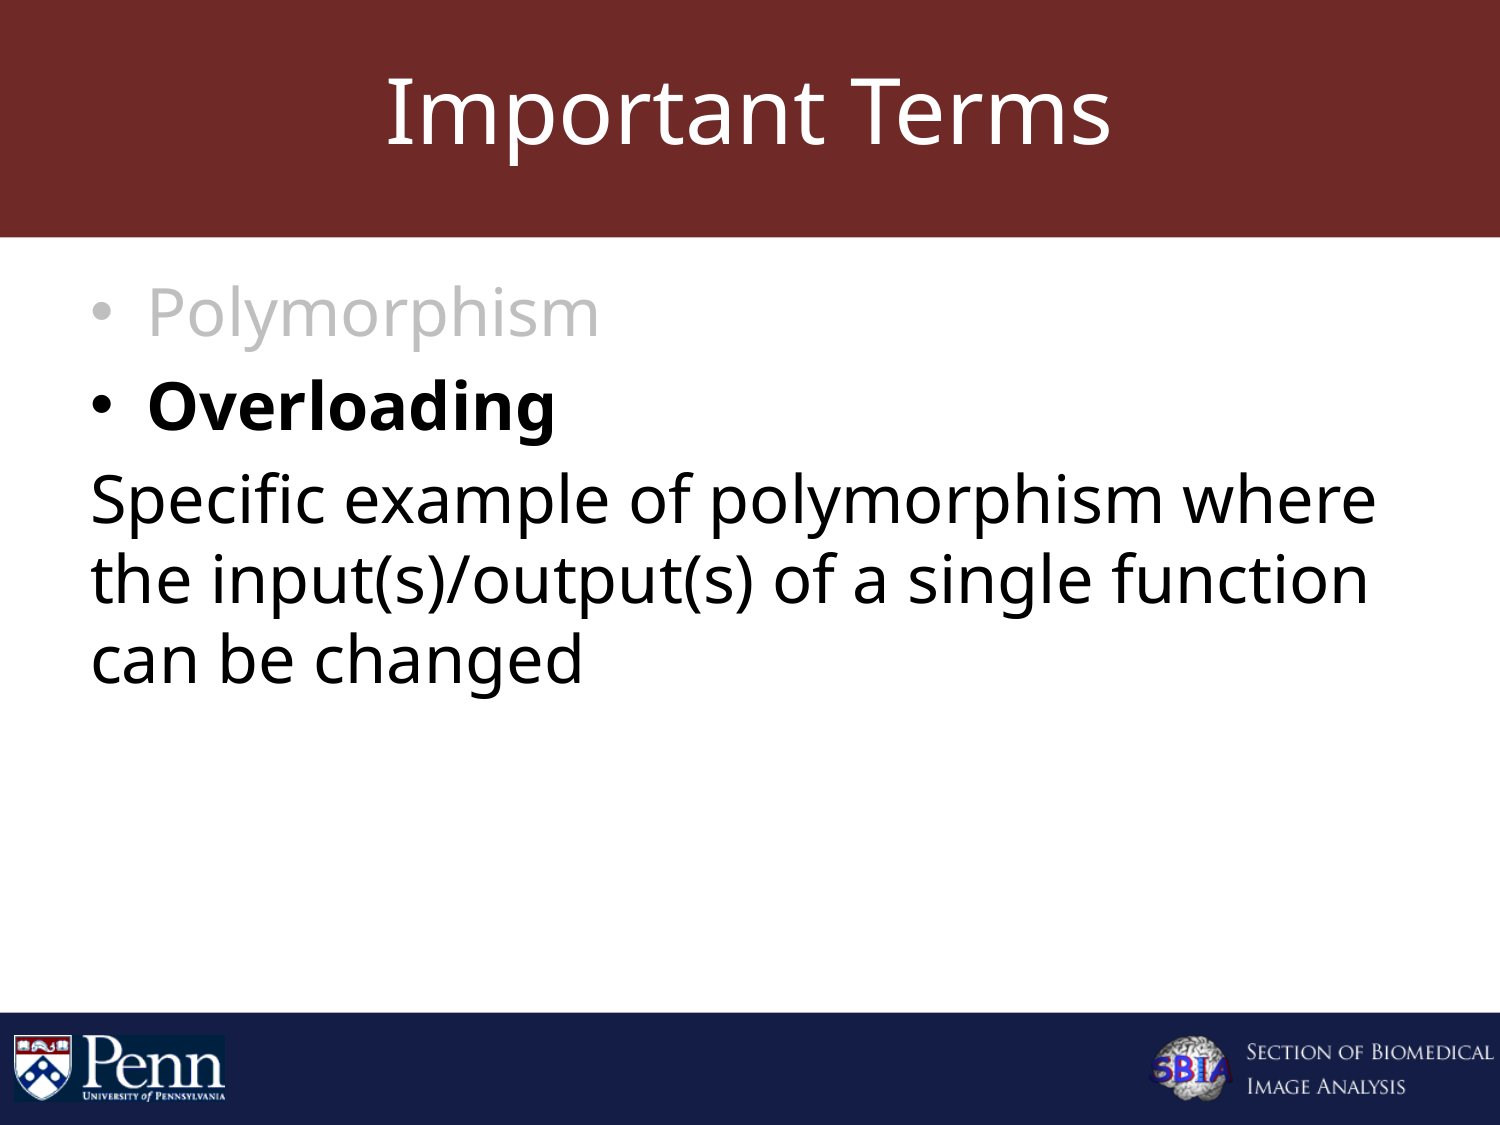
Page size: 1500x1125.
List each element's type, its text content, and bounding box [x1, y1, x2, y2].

list Polymorphism Overloading Specific example of polymorphism where the input(s)/output(s) of a single function can be changed [75, 262, 1425, 1013]
title Important Terms [75, 45, 1425, 238]
picture [14, 1035, 225, 1102]
picture [1149, 1034, 1494, 1103]
